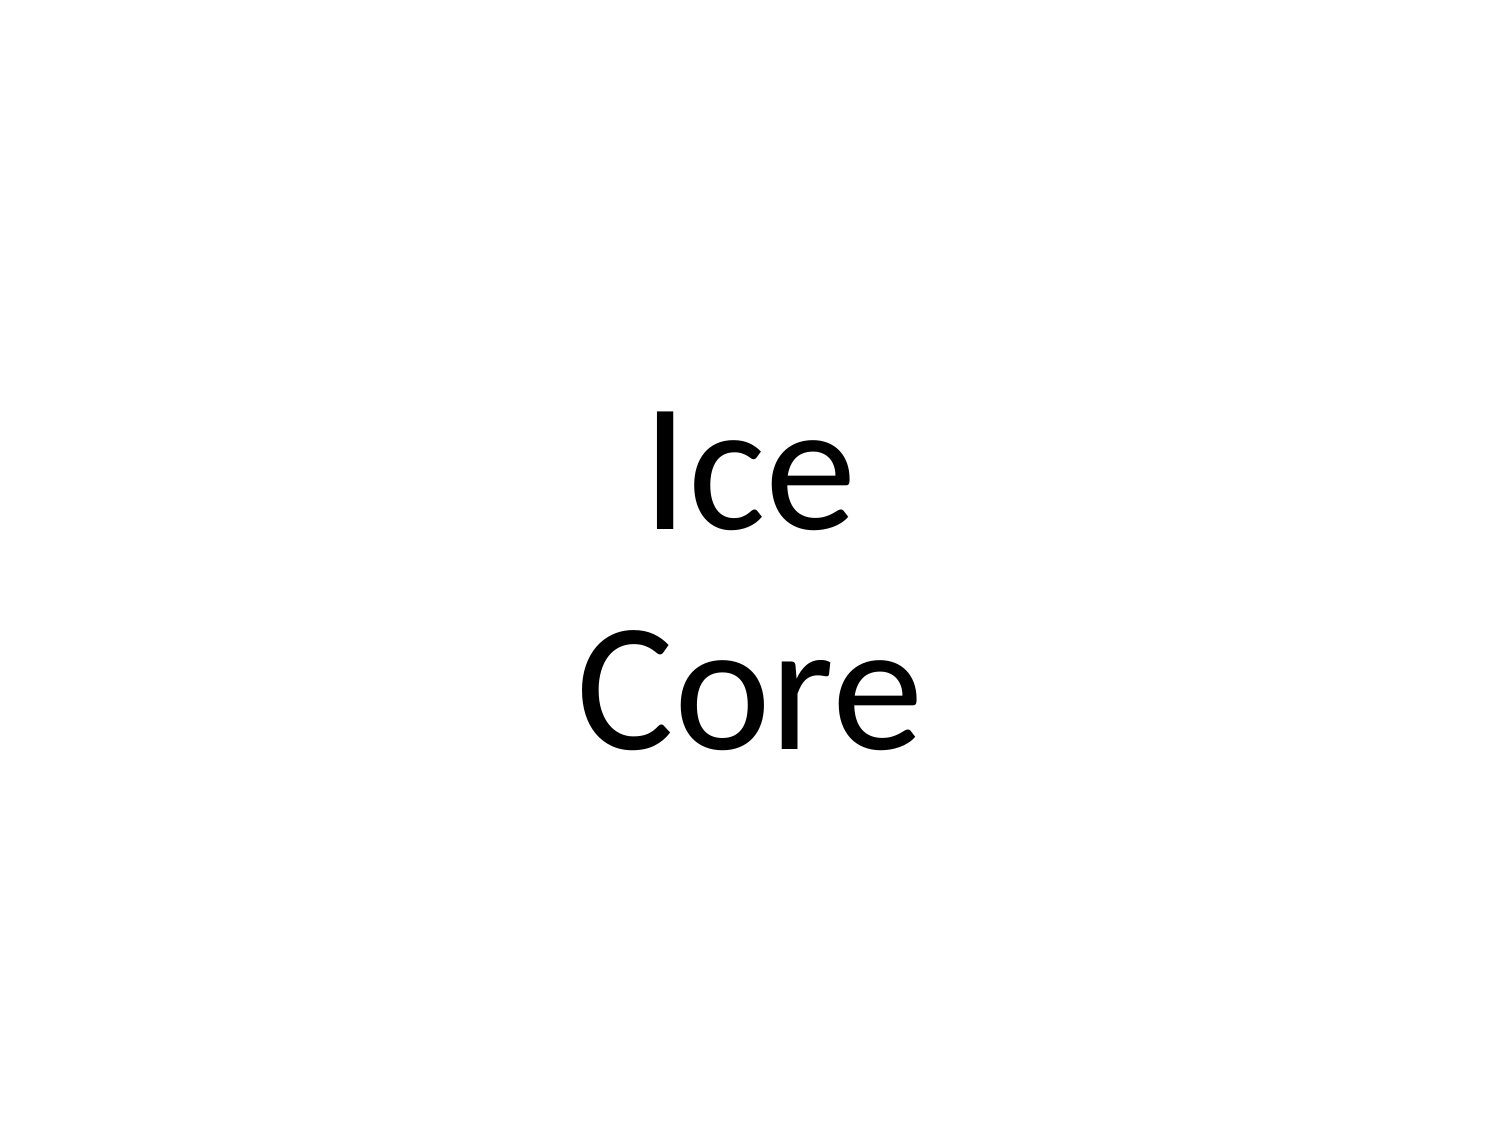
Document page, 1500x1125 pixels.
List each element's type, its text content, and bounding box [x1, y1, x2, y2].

title Ice Core [75, 45, 1425, 1088]
